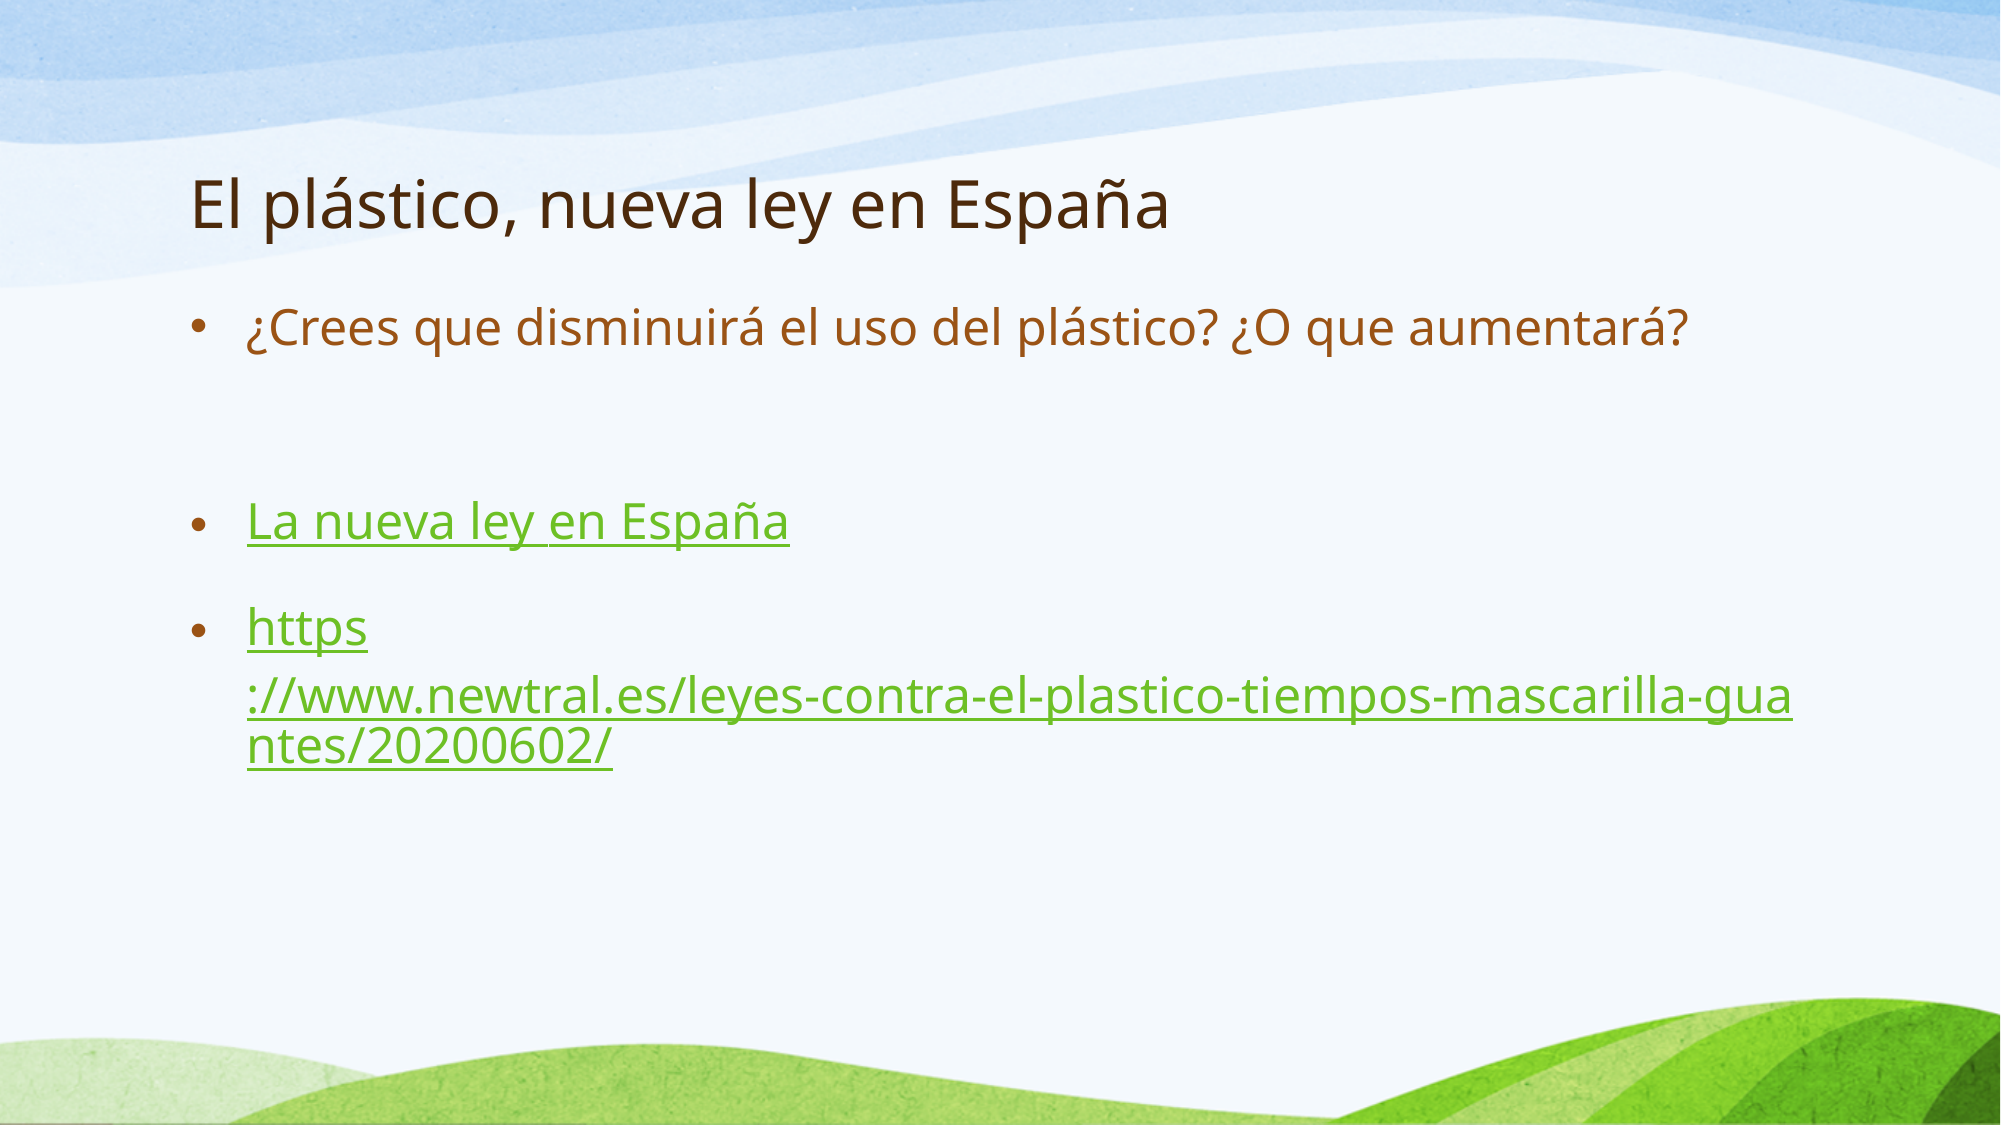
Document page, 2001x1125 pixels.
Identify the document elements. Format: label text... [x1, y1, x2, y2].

list ¿Crees que disminuirá el uso del plástico? ¿O que aumentará? La nueva ley en España https://www.newtral.es/leyes-contra-el-plastico-tiempos-mascarilla-guantes/20200602/ [174, 287, 1825, 982]
title El plástico, nueva ley en España [174, 50, 1825, 250]
picture [0, 0, 2001, 1125]
